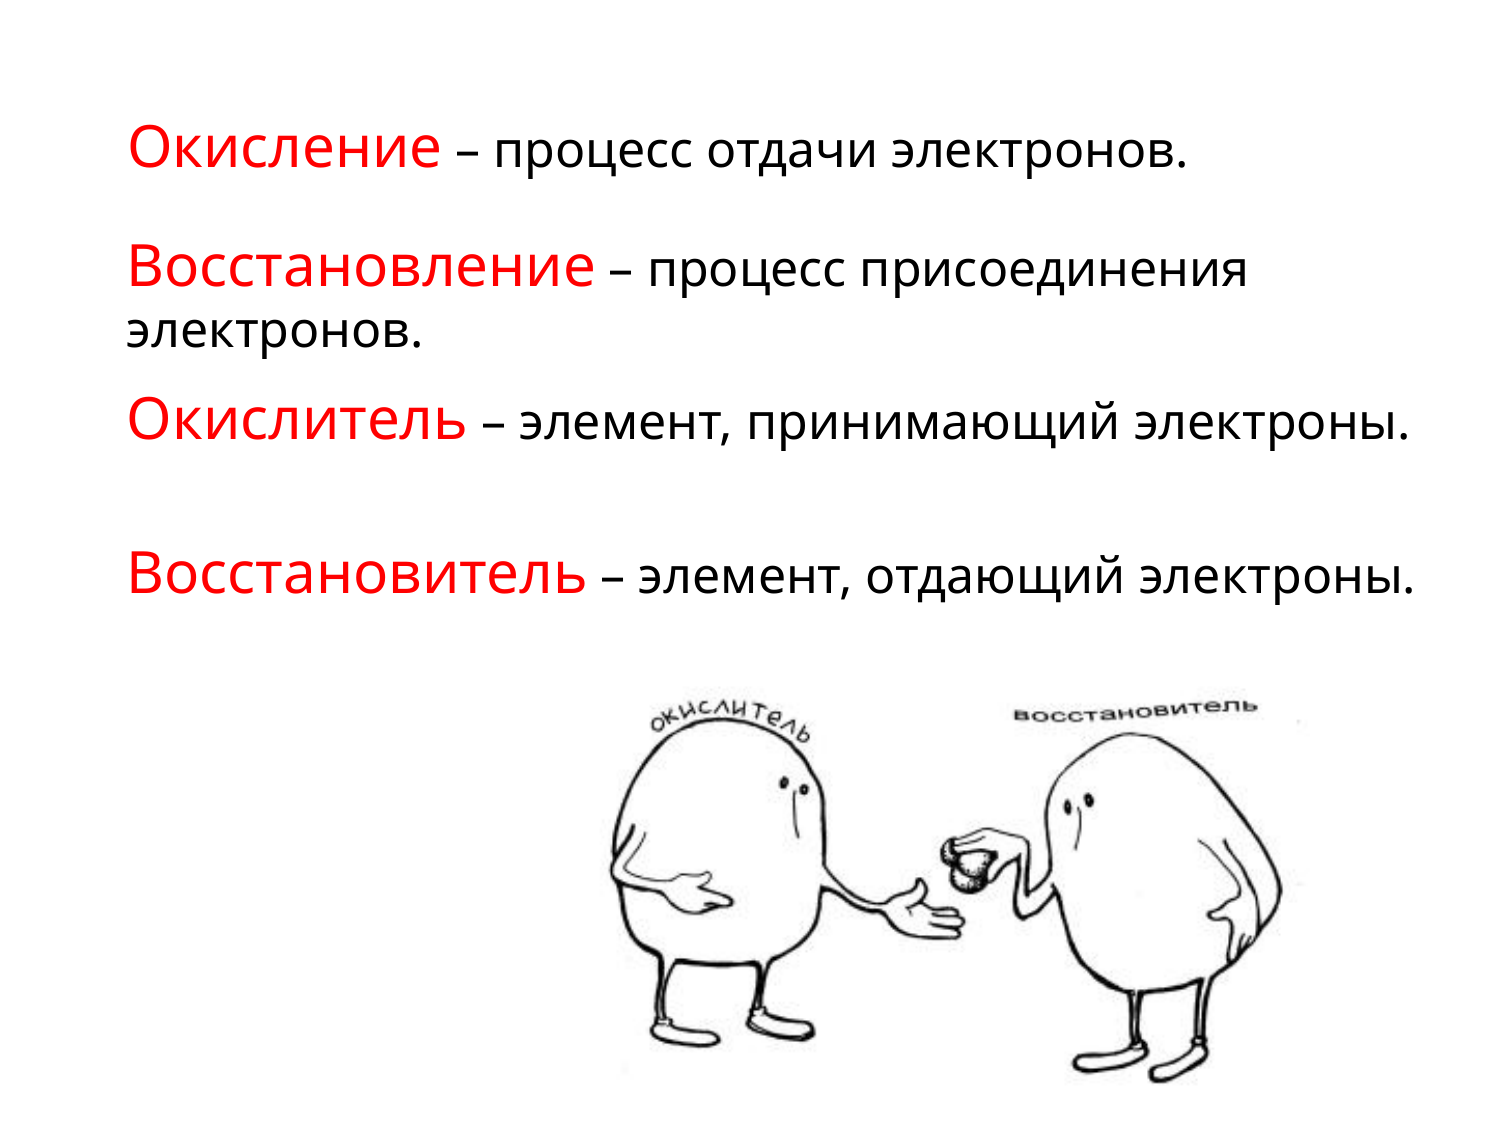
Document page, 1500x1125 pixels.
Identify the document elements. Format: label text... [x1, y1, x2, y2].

text_box Восстановитель – элемент, отдающий электроны. [112, 527, 1460, 613]
text_box Окислитель – элемент, принимающий электроны. [112, 373, 1460, 459]
text_box Окисление – процесс отдачи электронов. [112, 101, 1437, 188]
picture [584, 654, 1310, 1125]
text_box Восстановление – процесс присоединения электронов. [112, 220, 1460, 366]
